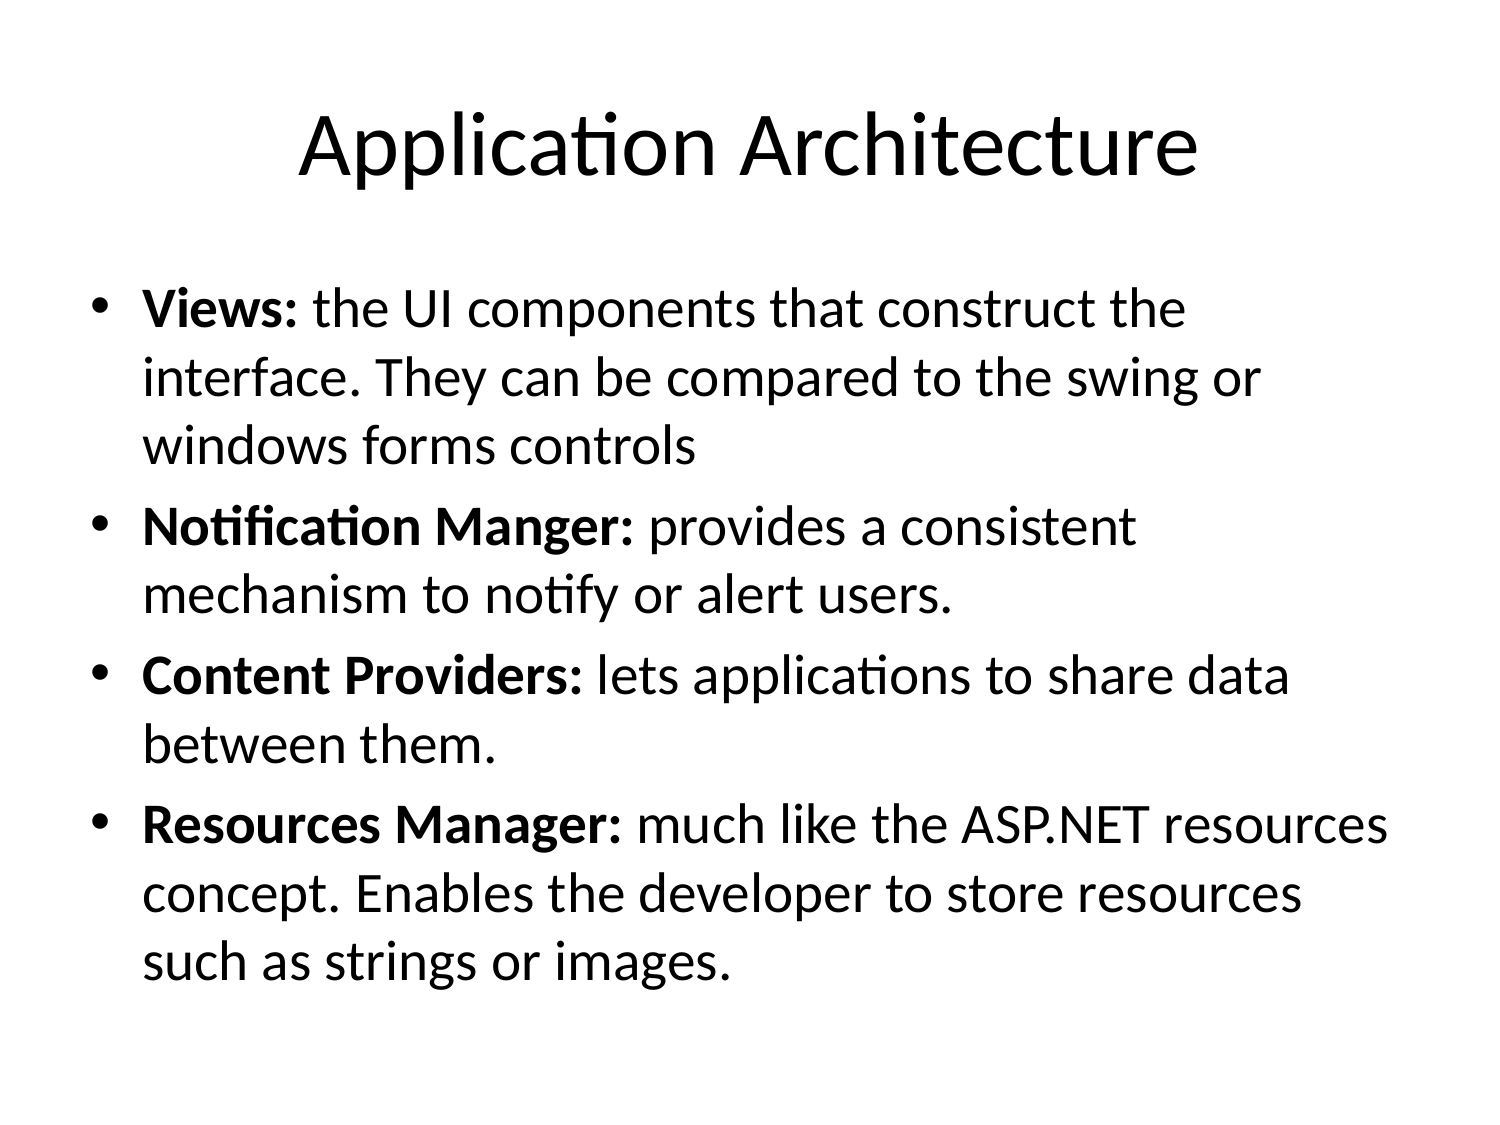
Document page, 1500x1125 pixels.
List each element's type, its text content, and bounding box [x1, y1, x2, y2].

list Views: the UI components that construct the interface. They can be compared to the swing or windows forms controls Notification Manger: provides a consistent mechanism to notify or alert users. Content Providers: lets applications to share data between them. Resources Manager: much like the ASP.NET resources concept. Enables the developer to store resources such as strings or images. [75, 262, 1425, 1005]
title Application Architecture [75, 45, 1425, 233]
